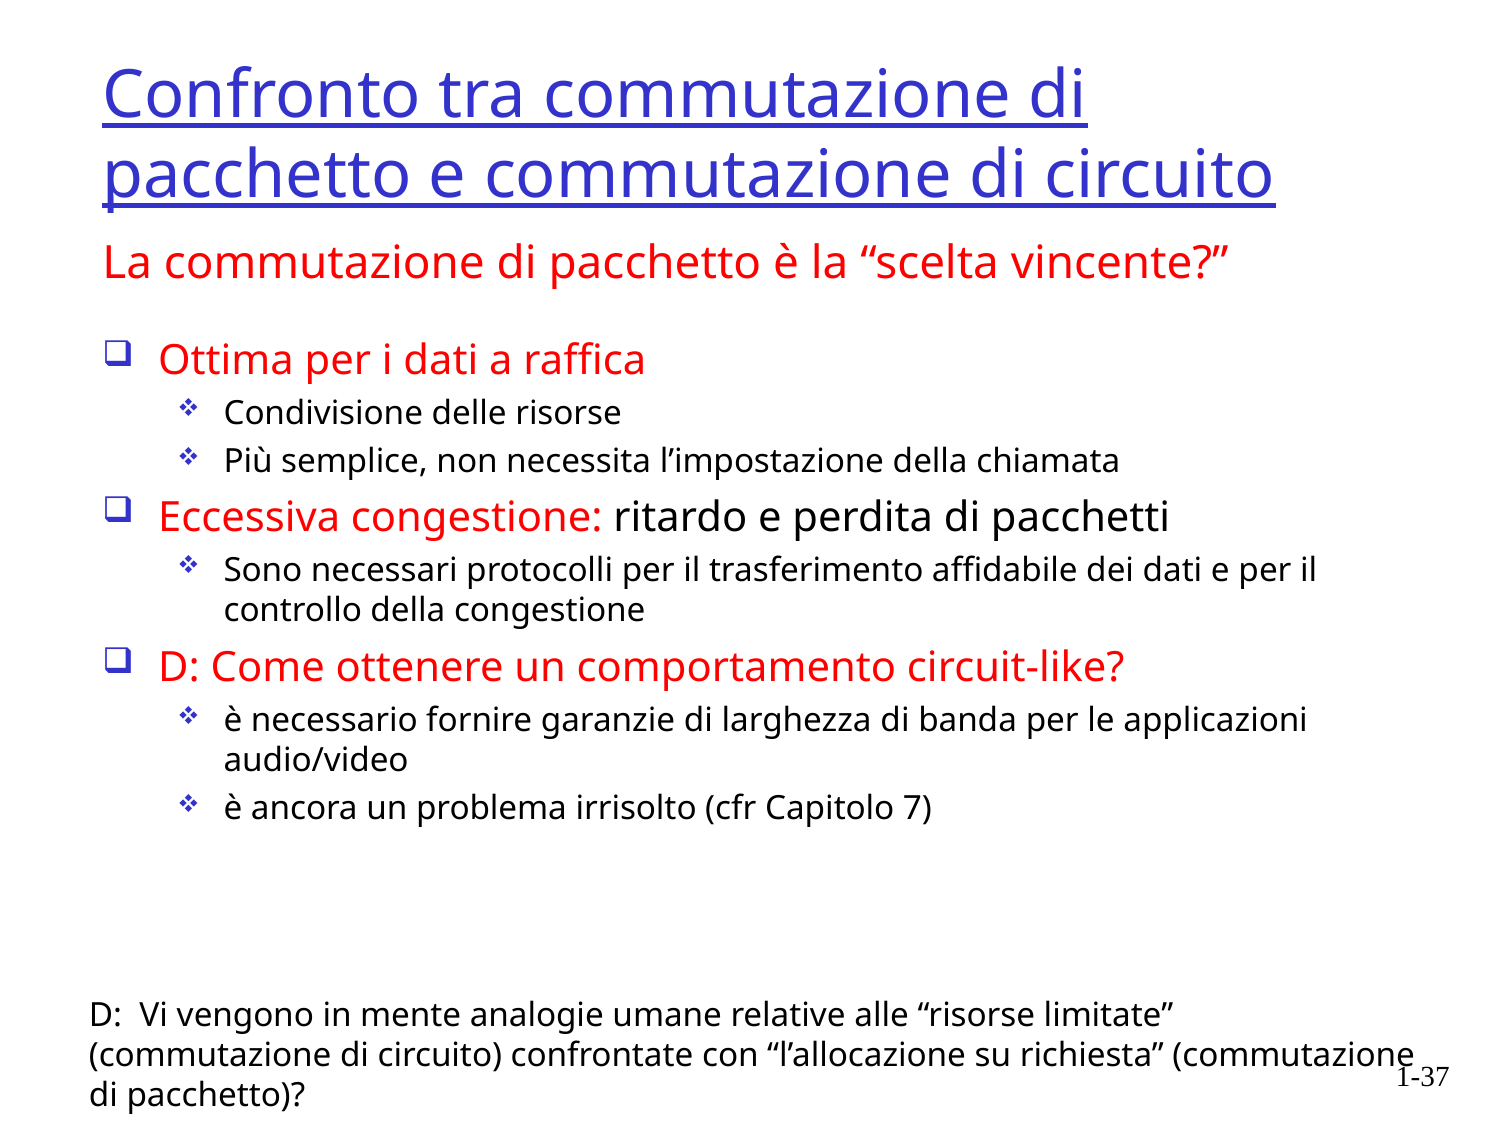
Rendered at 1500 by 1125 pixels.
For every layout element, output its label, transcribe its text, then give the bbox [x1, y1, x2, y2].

list Ottima per i dati a raffica Condivisione delle risorse Più semplice, non necessita l’impostazione della chiamata Eccessiva congestione: ritardo e perdita di pacchetti Sono necessari protocolli per il trasferimento affidabile dei dati e per il controllo della congestione D: Come ottenere un comportamento circuit-like? è necessario fornire garanzie di larghezza di banda per le applicazioni audio/video è ancora un problema irrisolto (cfr Capitolo 7)‏ [87, 324, 1433, 985]
text_box D: Vi vengono in mente analogie umane relative alle “risorse limitate” (commutazione di circuito) confrontate con “l’allocazione su richiesta” (commutazione di pacchetto)? [74, 985, 1435, 1121]
slide_number 1-37 [1362, 1049, 1465, 1125]
title Confronto tra commutazione di pacchetto e commutazione di circuito [87, 37, 1401, 226]
list La commutazione di pacchetto è la “scelta vincente?” [87, 224, 1338, 305]
